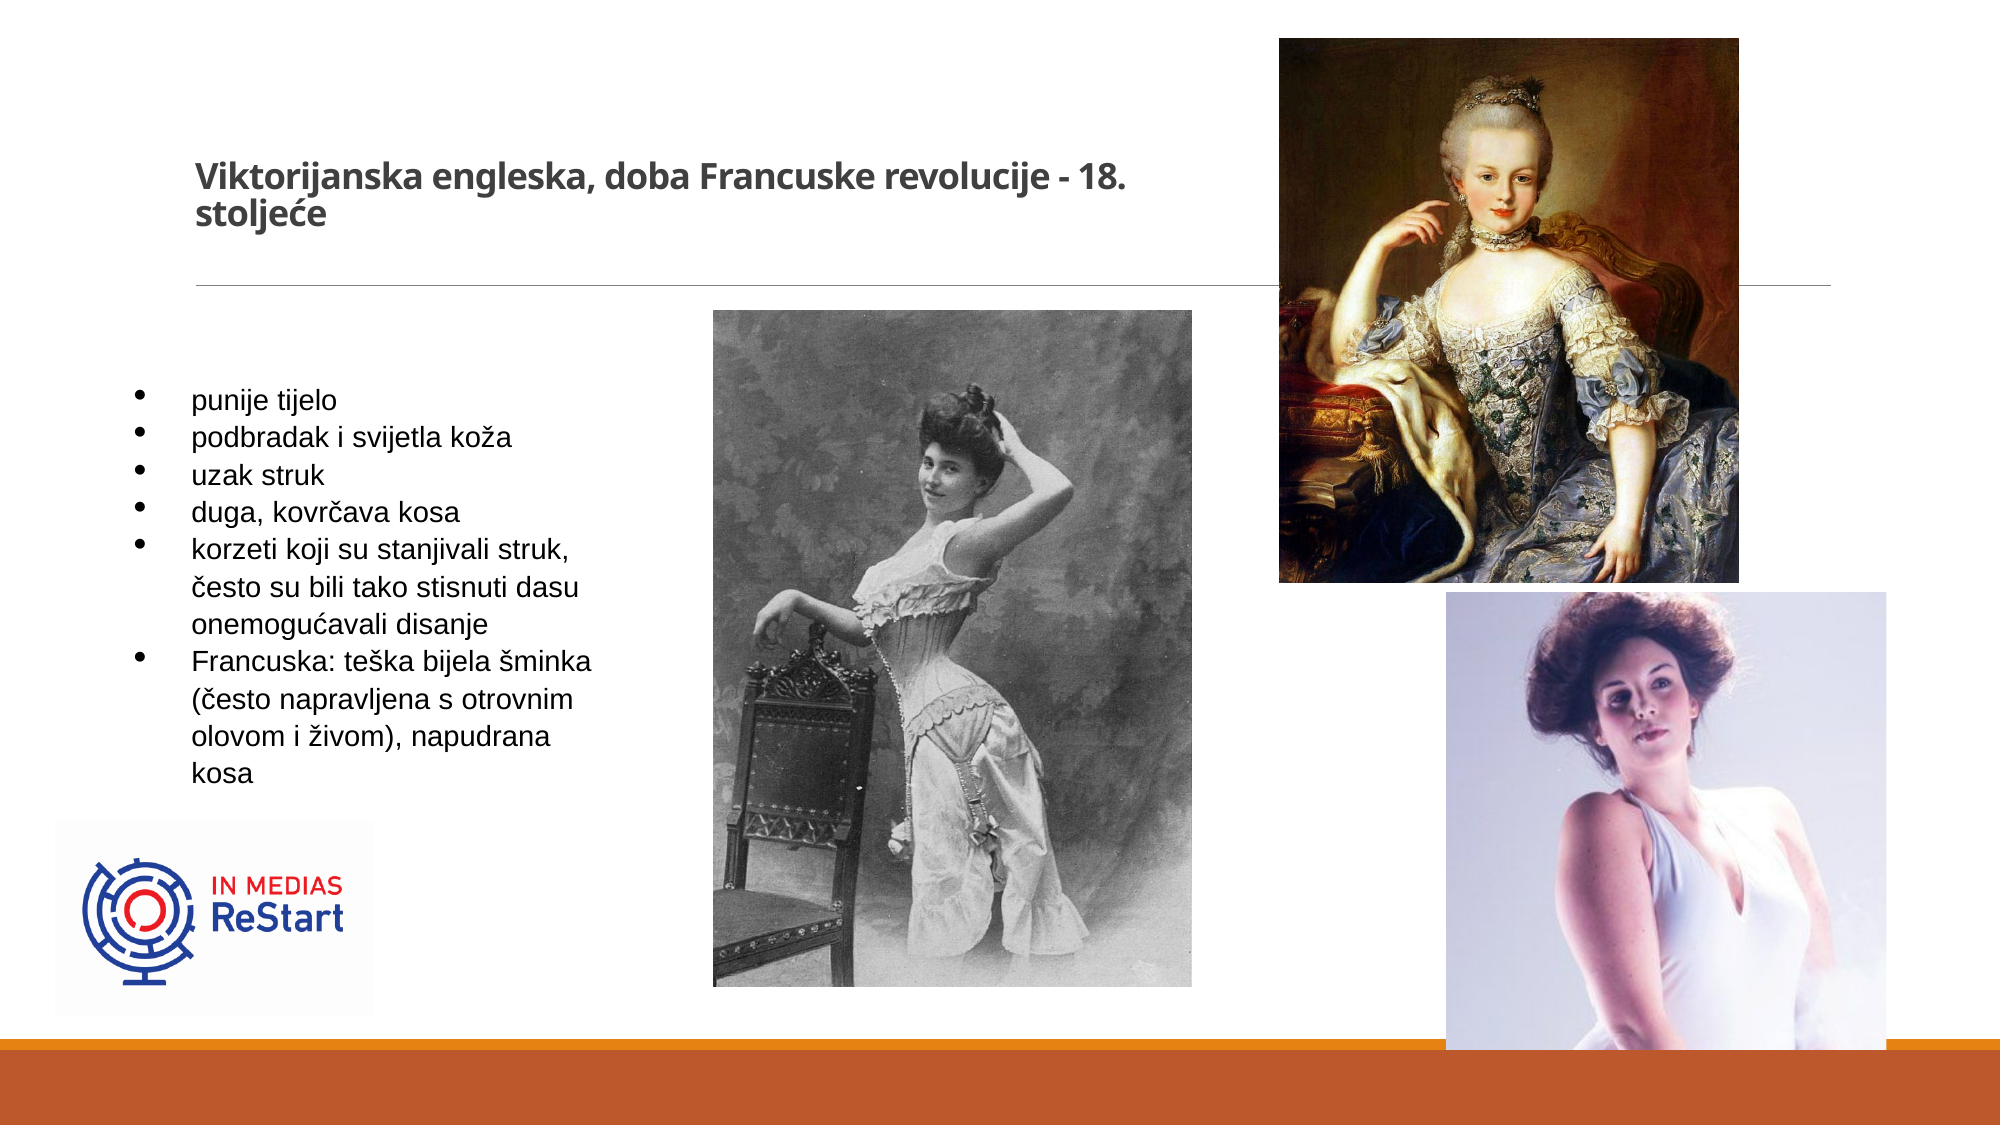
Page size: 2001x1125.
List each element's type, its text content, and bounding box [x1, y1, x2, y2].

picture [713, 310, 1192, 987]
picture [1279, 38, 1740, 584]
picture [55, 820, 374, 1017]
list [1445, 592, 1887, 1051]
text_box punije tijelo podbradak i svijetla koža uzak struk duga, kovrčava kosa korzeti koji su stanjivali struk, često su bili tako stisnuti dasu onemogućavali disanje Francuska: teška bijela šminka (često napravljena s otrovnim olovom i živom), napudrana kosa [120, 371, 626, 835]
title Viktorijanska engleska, doba Francuske revolucije - 18. stoljeće [180, 151, 1176, 285]
